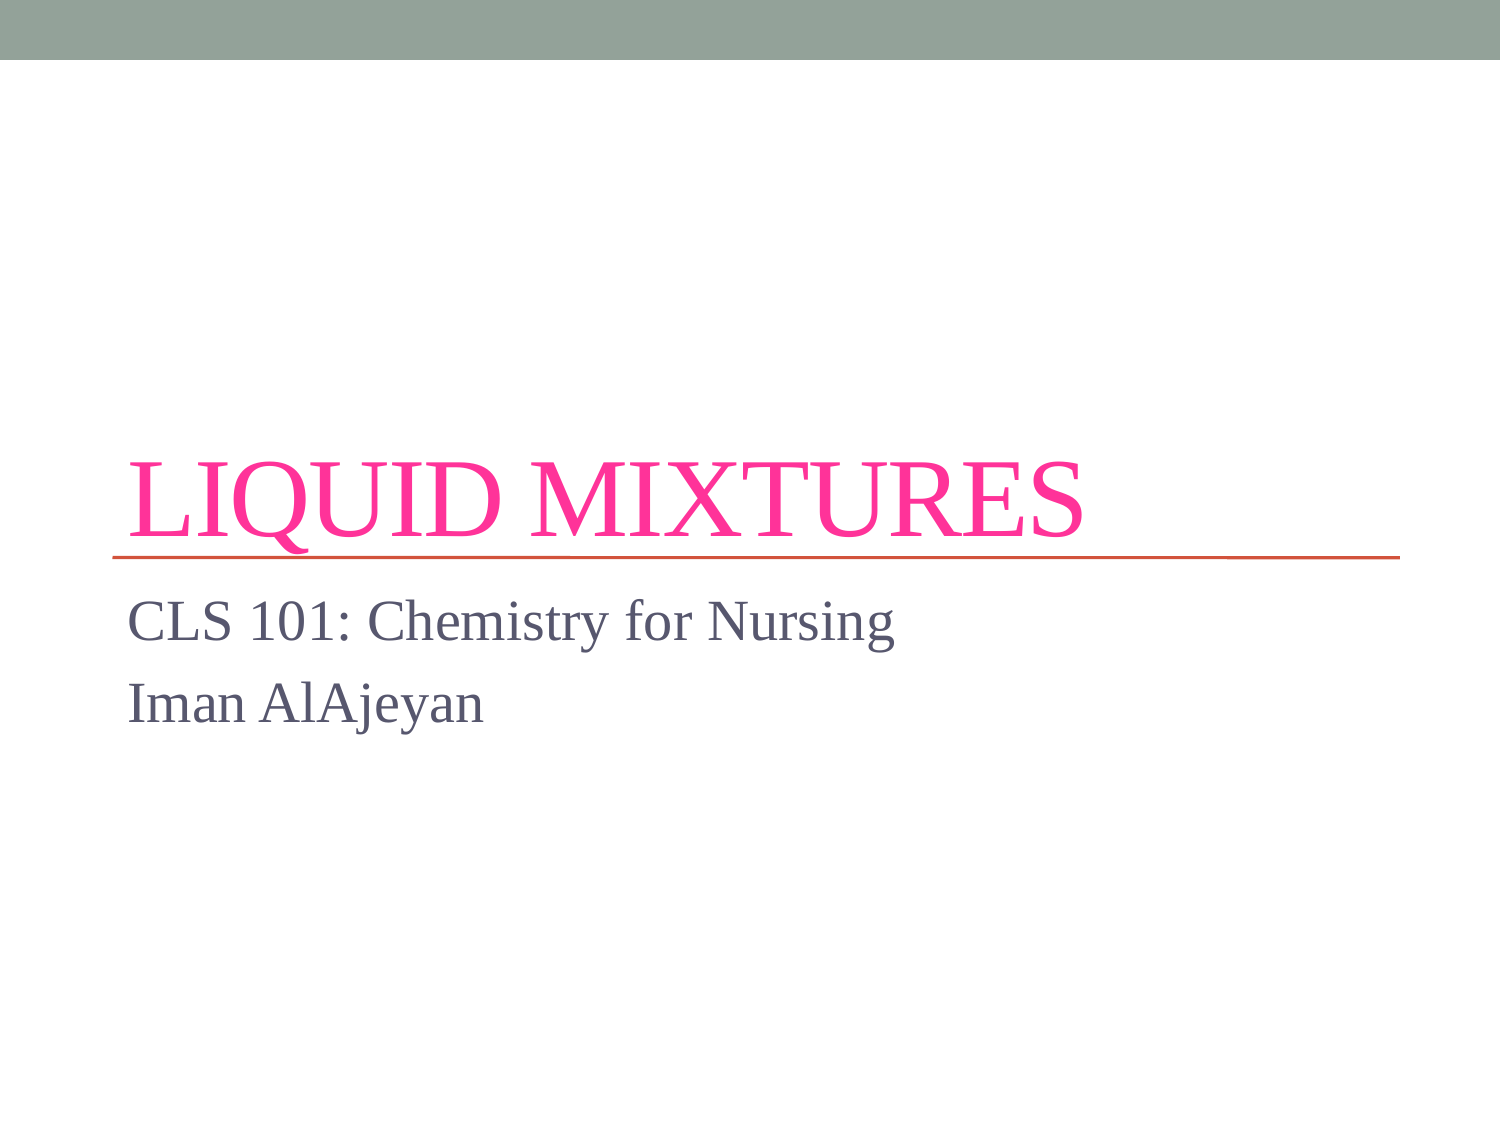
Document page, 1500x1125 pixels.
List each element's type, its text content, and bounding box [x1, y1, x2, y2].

title Liquid Mixtures [112, 324, 1388, 567]
subtitle CLS 101: Chemistry for Nursing Iman AlAjeyan [112, 575, 1163, 863]
